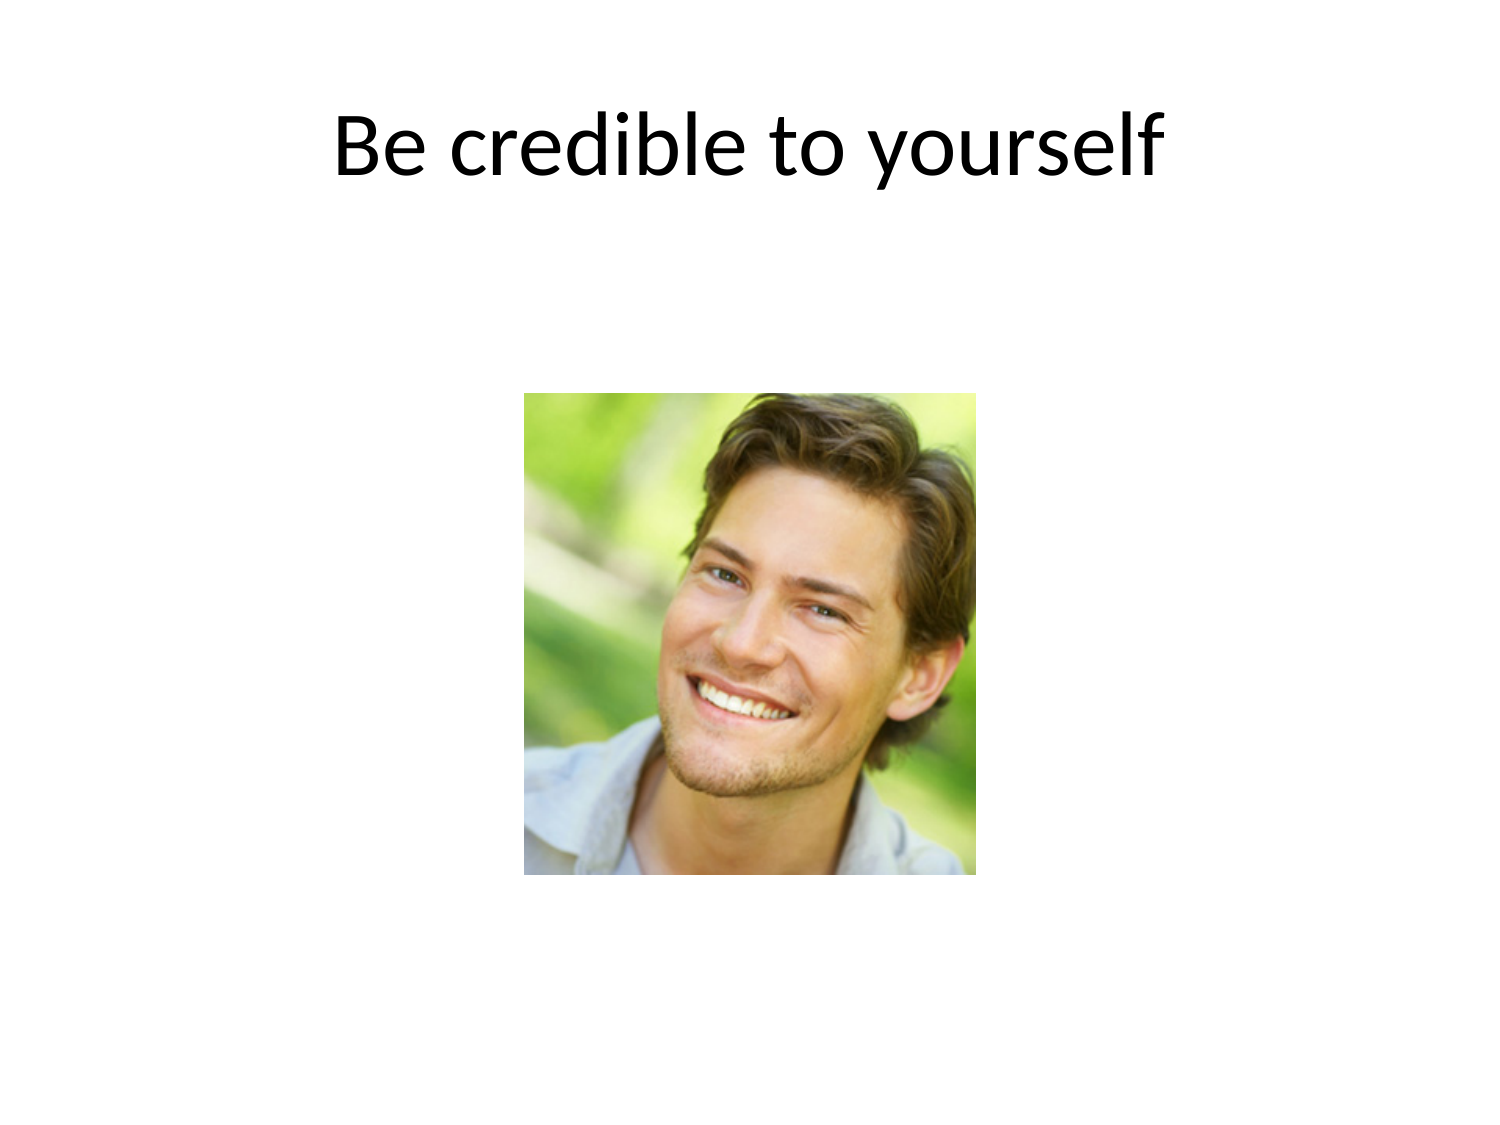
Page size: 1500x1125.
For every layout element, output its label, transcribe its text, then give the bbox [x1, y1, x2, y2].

title Be credible to yourself [75, 45, 1425, 233]
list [523, 392, 976, 875]
